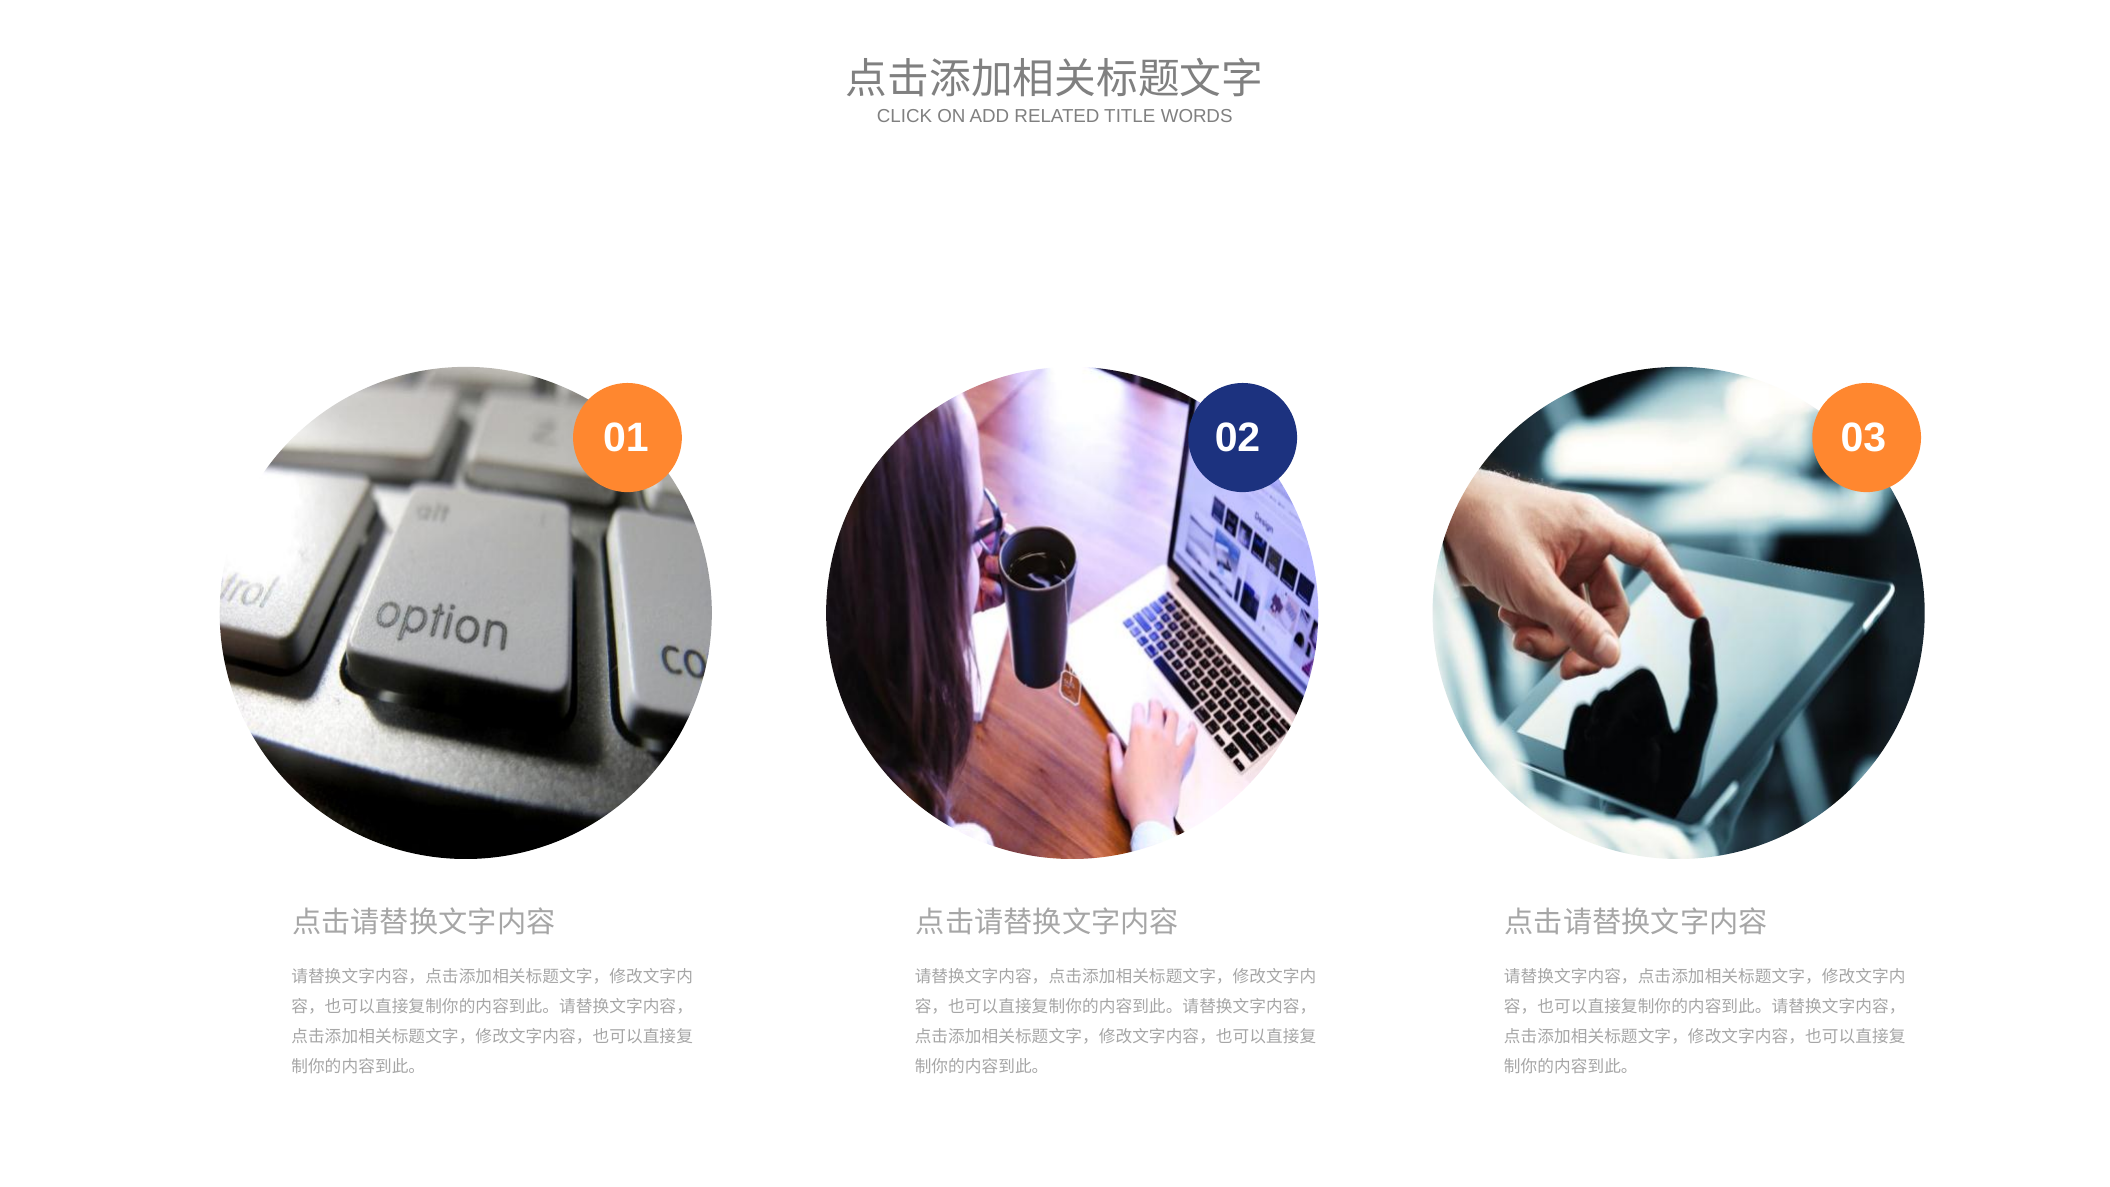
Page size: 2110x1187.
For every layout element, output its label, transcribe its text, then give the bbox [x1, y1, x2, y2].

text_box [573, 382, 682, 493]
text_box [1188, 382, 1298, 493]
text_box CLICK ON ADD RELATED TITLE WORDS [852, 95, 1257, 130]
text_box 点击请替换文字内容 [1488, 895, 1785, 947]
text_box 请替换文字内容，点击添加相关标题文字，修改文字内容，也可以直接复制你的内容到此。请替换文字内容，点击添加相关标题文字，修改文字内容，也可以直接复制你的内容到此。 [275, 948, 720, 1085]
text_box [1431, 365, 1926, 861]
text_box 请替换文字内容，点击添加相关标题文字，修改文字内容，也可以直接复制你的内容到此。请替换文字内容，点击添加相关标题文字，修改文字内容，也可以直接复制你的内容到此。 [898, 948, 1344, 1085]
text_box 点击请替换文字内容 [899, 895, 1196, 947]
text_box 请替换文字内容，点击添加相关标题文字，修改文字内容，也可以直接复制你的内容到此。请替换文字内容，点击添加相关标题文字，修改文字内容，也可以直接复制你的内容到此。 [1487, 948, 1933, 1085]
text_box [825, 365, 1320, 861]
text_box 点击添加相关标题文字 [803, 44, 1307, 107]
text_box [218, 365, 713, 861]
text_box 点击请替换文字内容 [276, 895, 573, 947]
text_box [1812, 382, 1922, 493]
